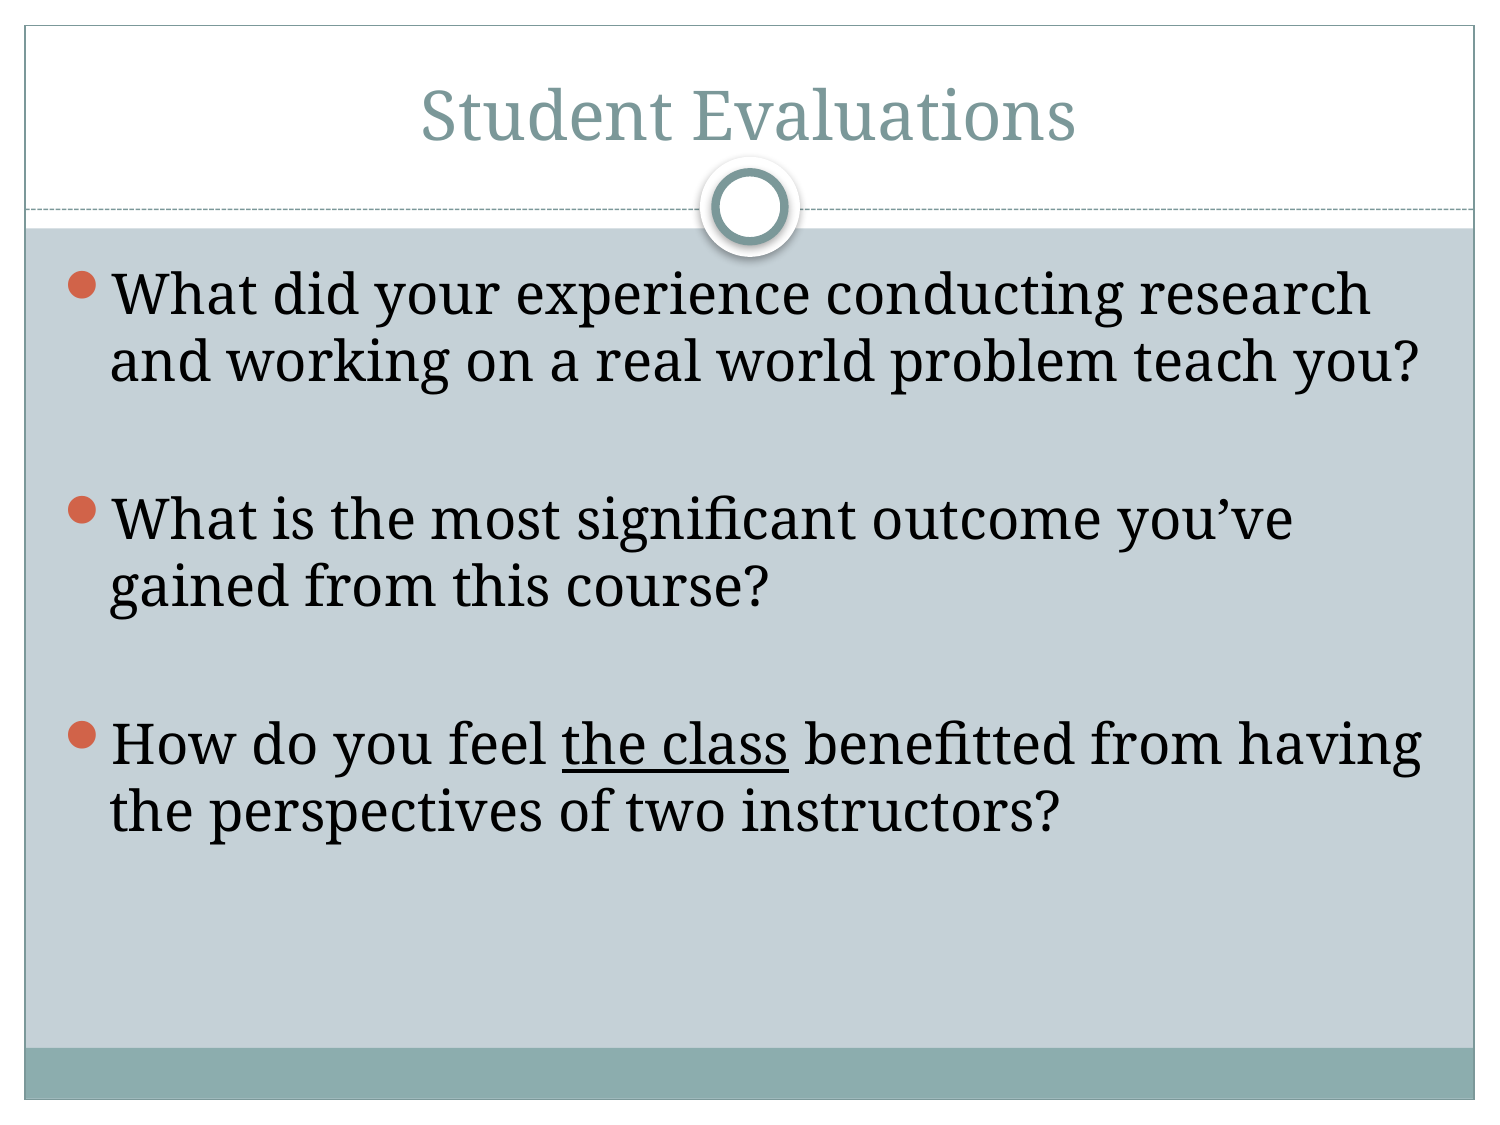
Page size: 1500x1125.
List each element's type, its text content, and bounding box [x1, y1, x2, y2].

title Student Evaluations [49, 37, 1450, 162]
list What did your experience conducting research and working on a real world problem teach you? What is the most significant outcome you’ve gained from this course? How do you feel the class benefitted from having the perspectives of two instructors? [49, 250, 1445, 1001]
